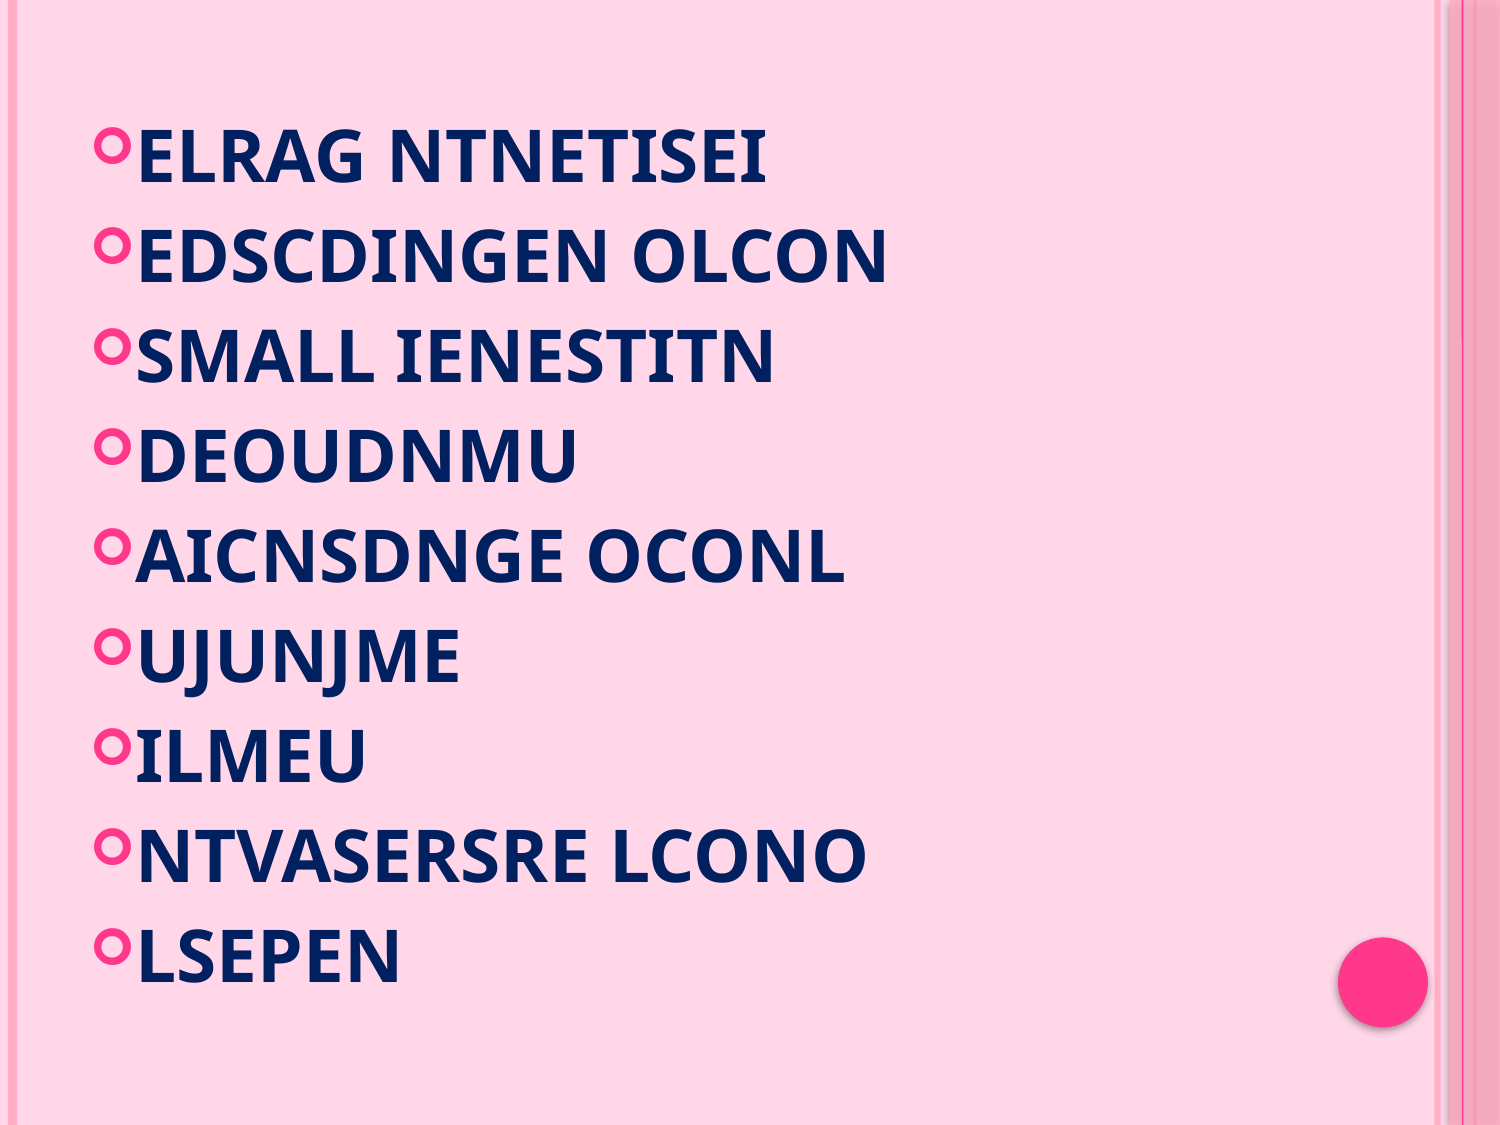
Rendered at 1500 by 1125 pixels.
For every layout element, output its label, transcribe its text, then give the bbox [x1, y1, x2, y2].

list ELRAG NTNETISEI EDSCDINGEN OLCON SMALL IENESTITN DEOUDNMU AICNSDNGE OCONL UJUNJME ILMEU NTVASERSRE LCONO LSEPEN [75, 101, 1300, 1062]
